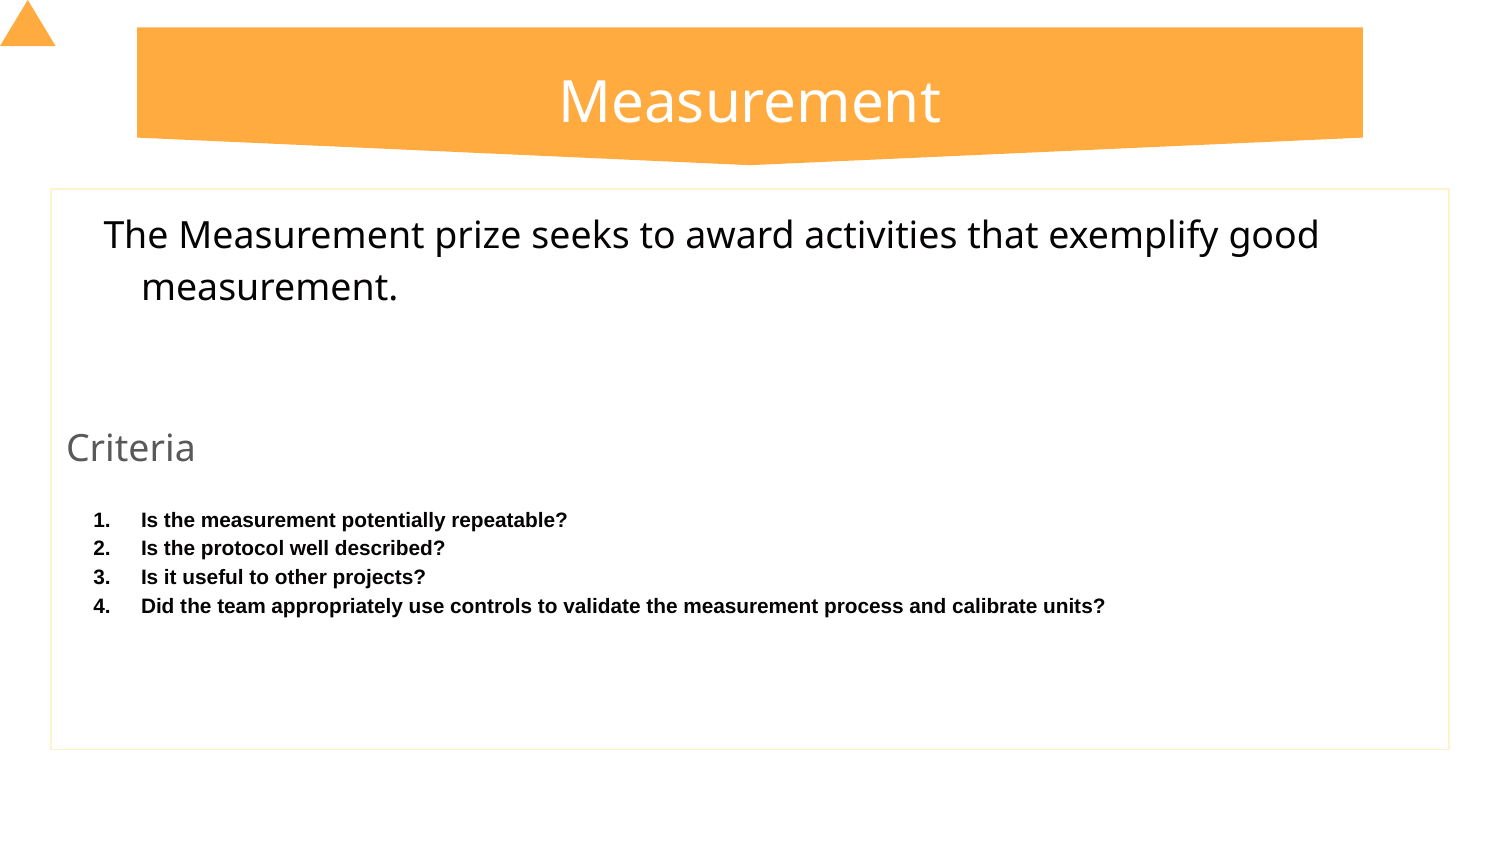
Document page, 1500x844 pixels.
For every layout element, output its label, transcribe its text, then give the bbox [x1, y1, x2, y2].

text_box [137, 27, 1363, 49]
text_box [0, 0, 56, 47]
title Measurement [51, 49, 1449, 144]
list The Measurement prize seeks to award activities that exemplify good measurement. Criteria Is the measurement potentially repeatable? Is the protocol well described? Is it useful to other projects? Did the team appropriately use controls to validate the measurement process and calibrate units? [51, 189, 1449, 750]
text_box [279, 144, 1221, 166]
